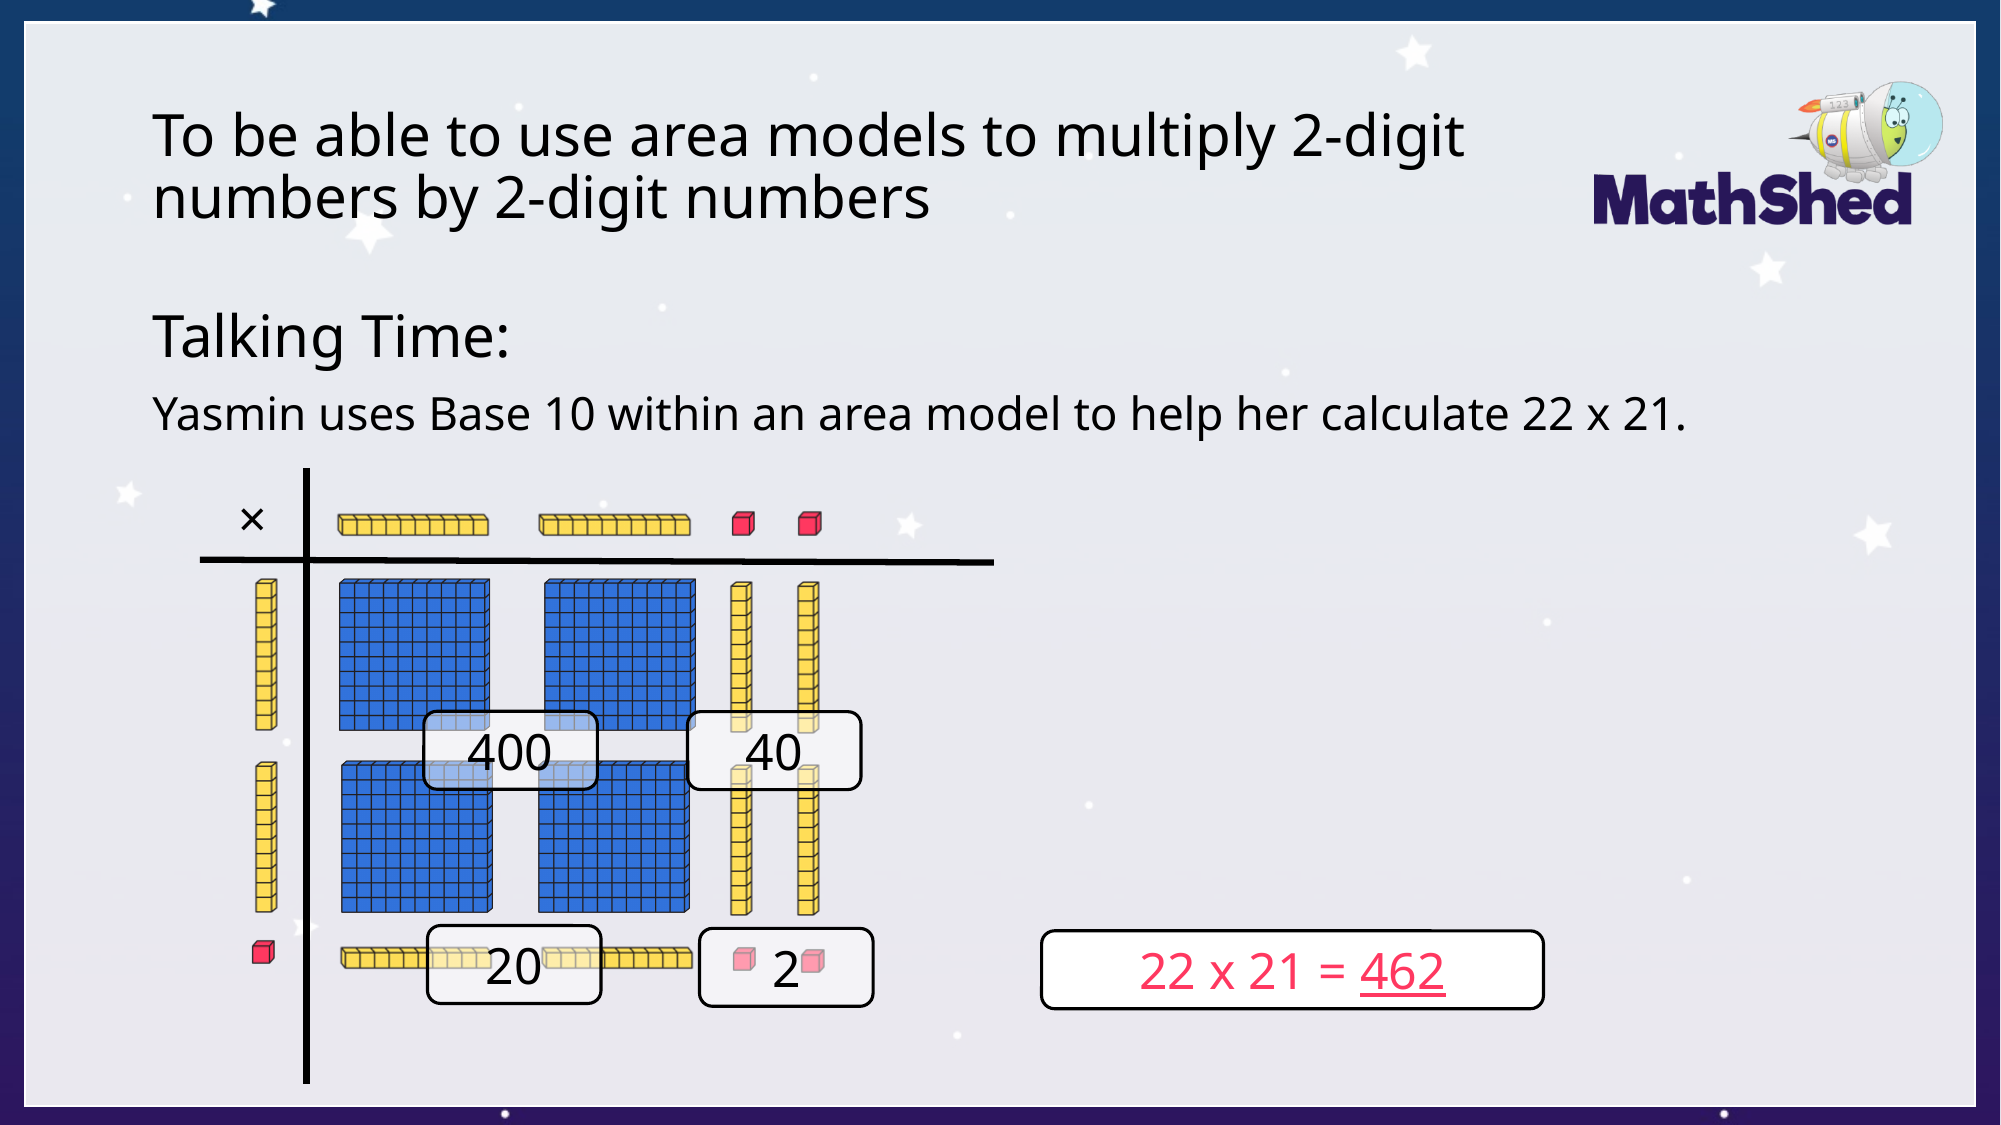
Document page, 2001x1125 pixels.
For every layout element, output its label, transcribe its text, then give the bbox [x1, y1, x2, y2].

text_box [458, 559, 573, 563]
text_box 2 [698, 927, 875, 1008]
text_box 20 [461, 926, 576, 1005]
text_box 22 x 21 = 462 [1040, 929, 1545, 1010]
title To be able to use area models to multiply 2-digit numbers by 2-digit numbers [137, 59, 1578, 278]
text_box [660, 559, 994, 563]
text_box × [224, 480, 283, 555]
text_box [199, 559, 372, 563]
text_box 400 [422, 744, 599, 751]
picture [0, 0, 2001, 1125]
text_box 40 [686, 710, 863, 791]
text_box [1496, 387, 1648, 540]
list Talking Time: Yasmin uses Base 10 within an area model to help her calculate 22 x 21. [137, 299, 1863, 1014]
